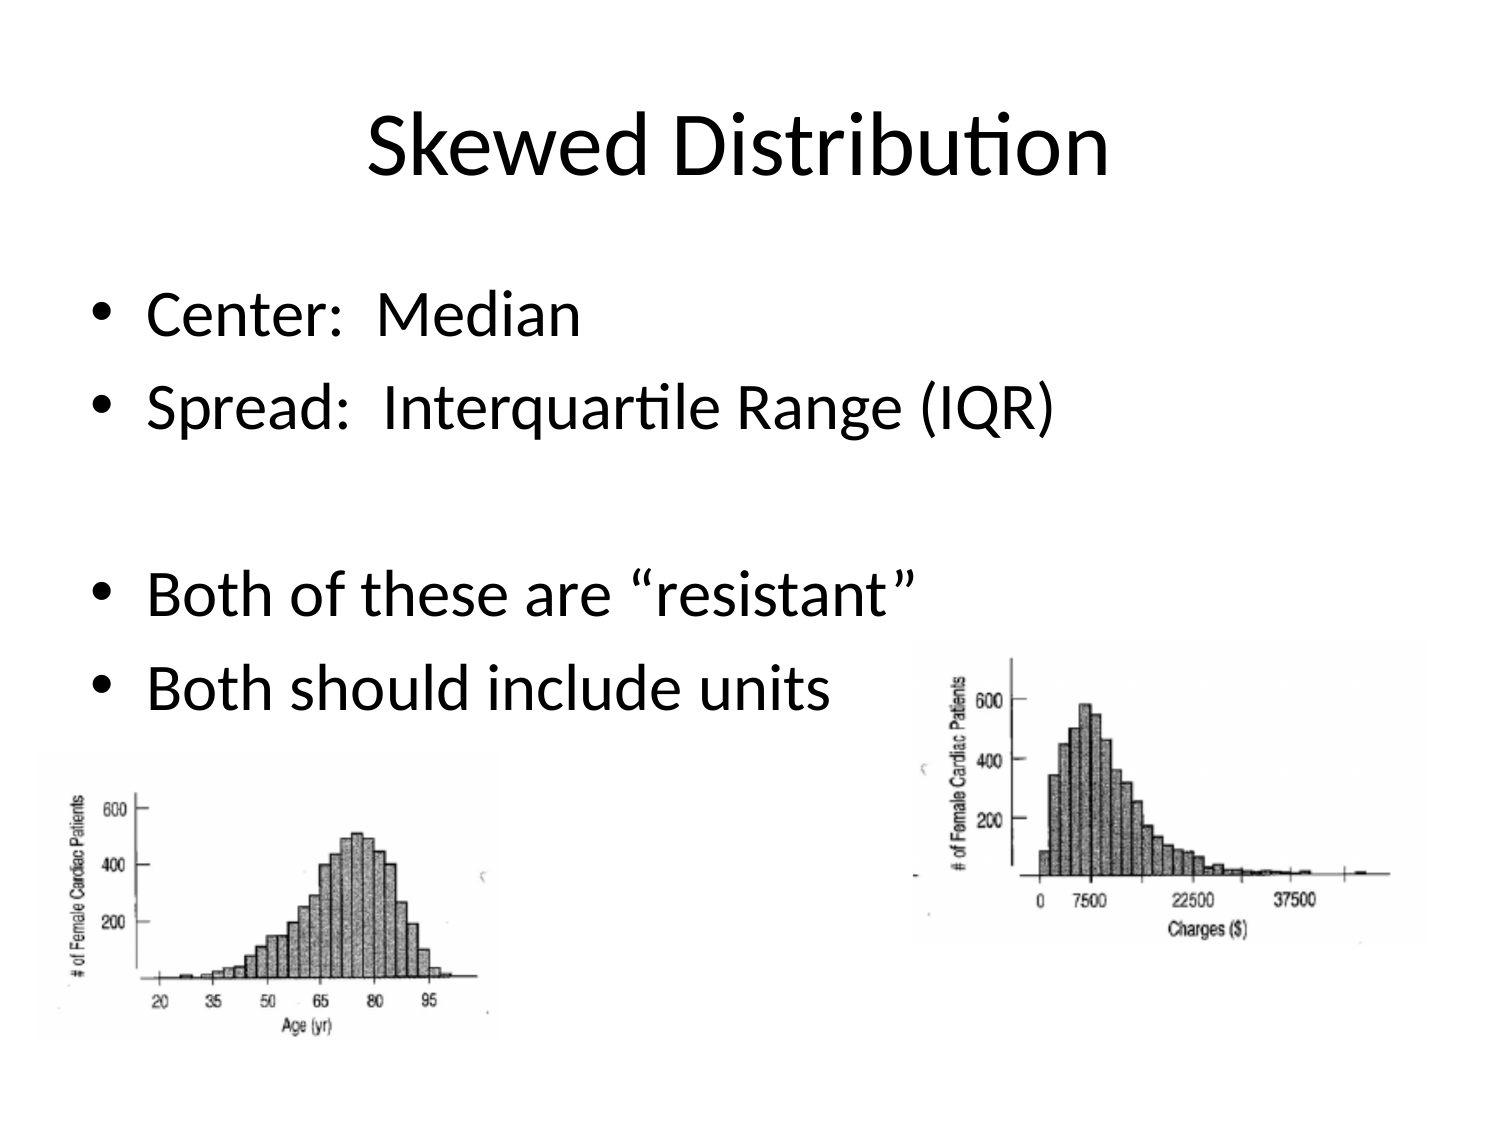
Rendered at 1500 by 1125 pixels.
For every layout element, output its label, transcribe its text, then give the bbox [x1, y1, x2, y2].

list Center: Median Spread: Interquartile Range (IQR) Both of these are “resistant” Both should include units [75, 262, 1425, 1005]
picture [912, 637, 1428, 951]
title Skewed Distribution [75, 45, 1425, 233]
picture [37, 749, 501, 1041]
